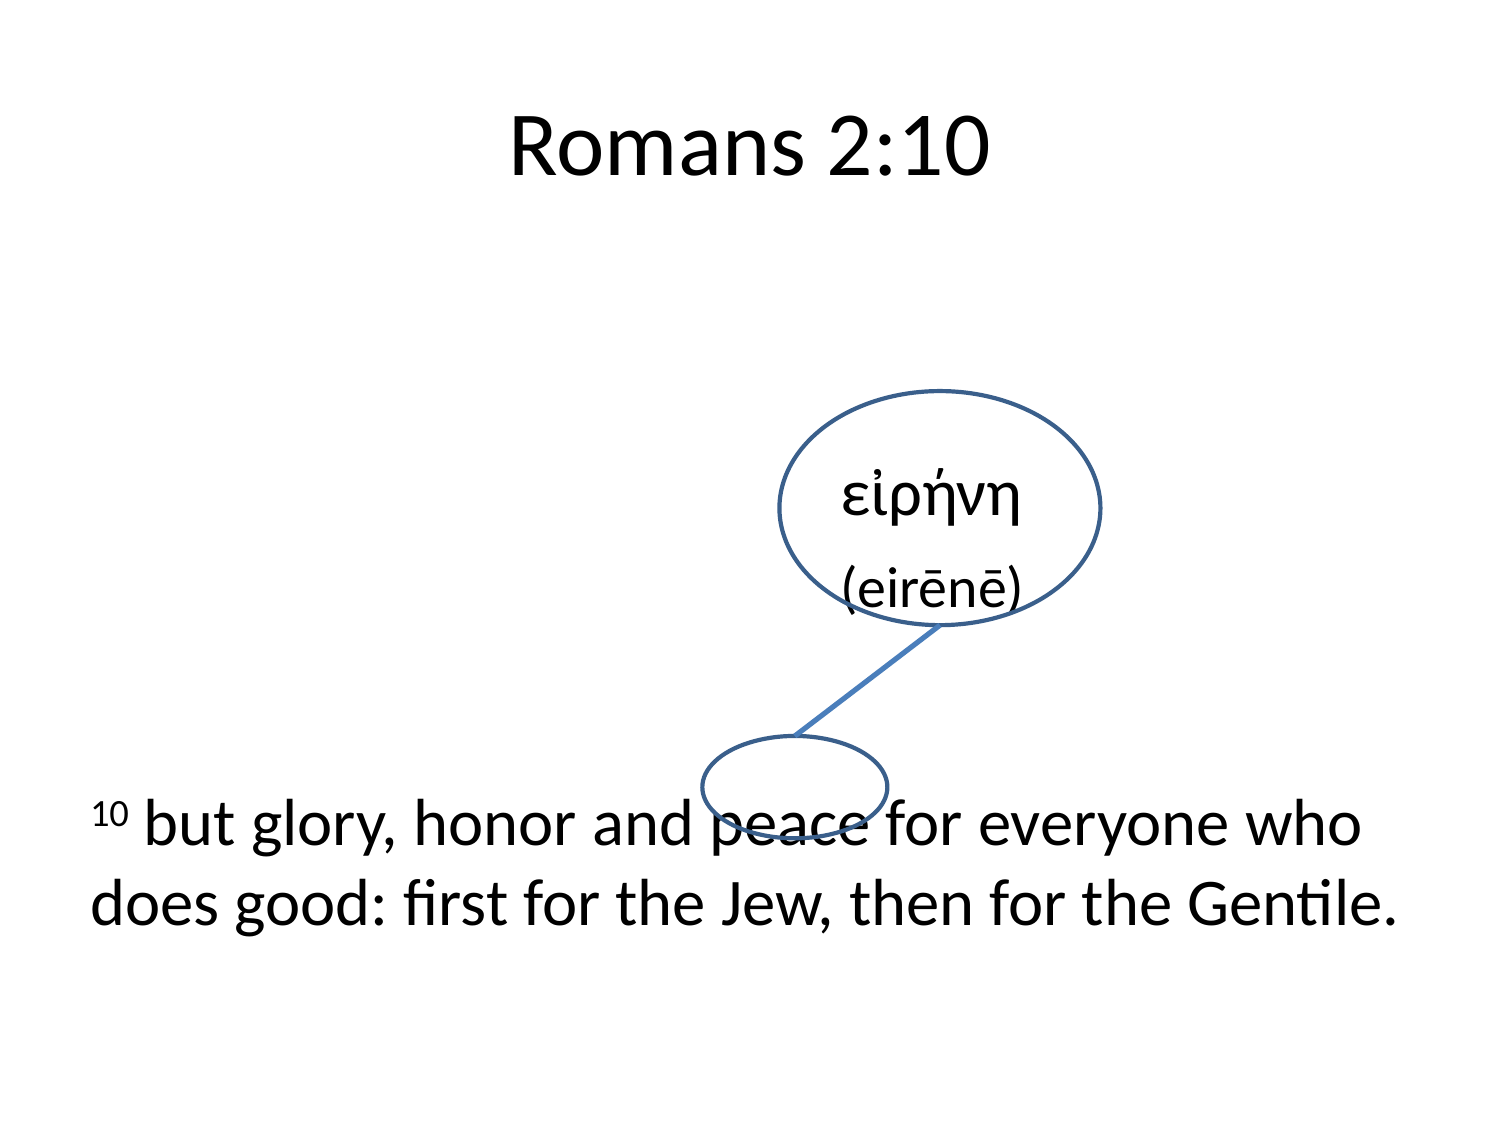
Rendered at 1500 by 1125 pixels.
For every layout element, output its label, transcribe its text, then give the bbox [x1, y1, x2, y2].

list εἰρήνη (eirēnē) 10 but glory, honor and peace for everyone who does good: first for the Jew, then for the Gentile. [75, 262, 1425, 1005]
text_box [700, 733, 890, 841]
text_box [794, 624, 941, 737]
title Romans 2:10 [75, 45, 1425, 233]
text_box [777, 388, 1103, 628]
